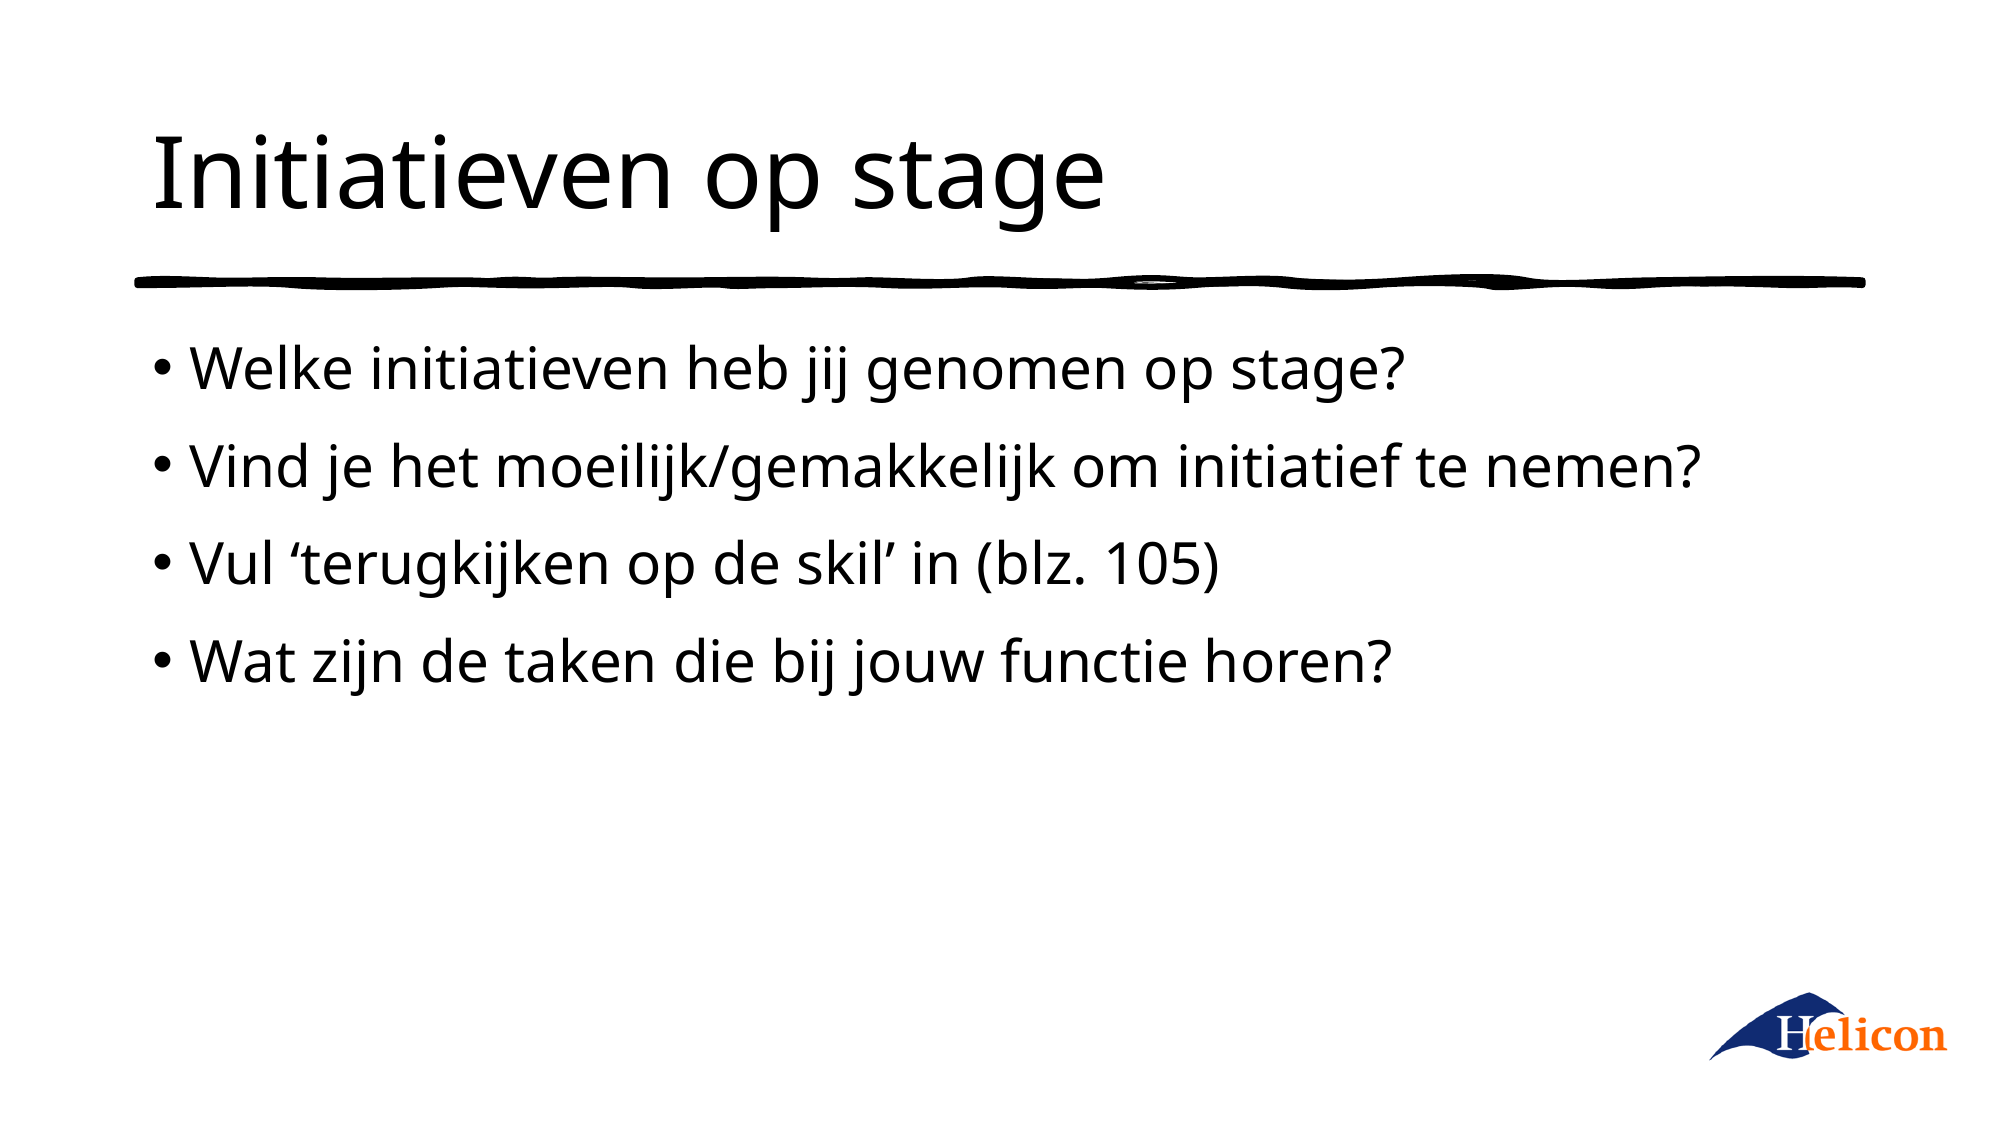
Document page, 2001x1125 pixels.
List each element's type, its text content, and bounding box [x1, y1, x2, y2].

picture [1671, 952, 2000, 1125]
list Welke initiatieven heb jij genomen op stage? Vind je het moeilijk/gemakkelijk om initiatief te nemen? Vul ‘terugkijken op de skil’ in (blz. 105) Wat zijn de taken die bij jouw functie horen? [137, 316, 1863, 1014]
title Initiatieven op stage [137, 59, 1863, 278]
